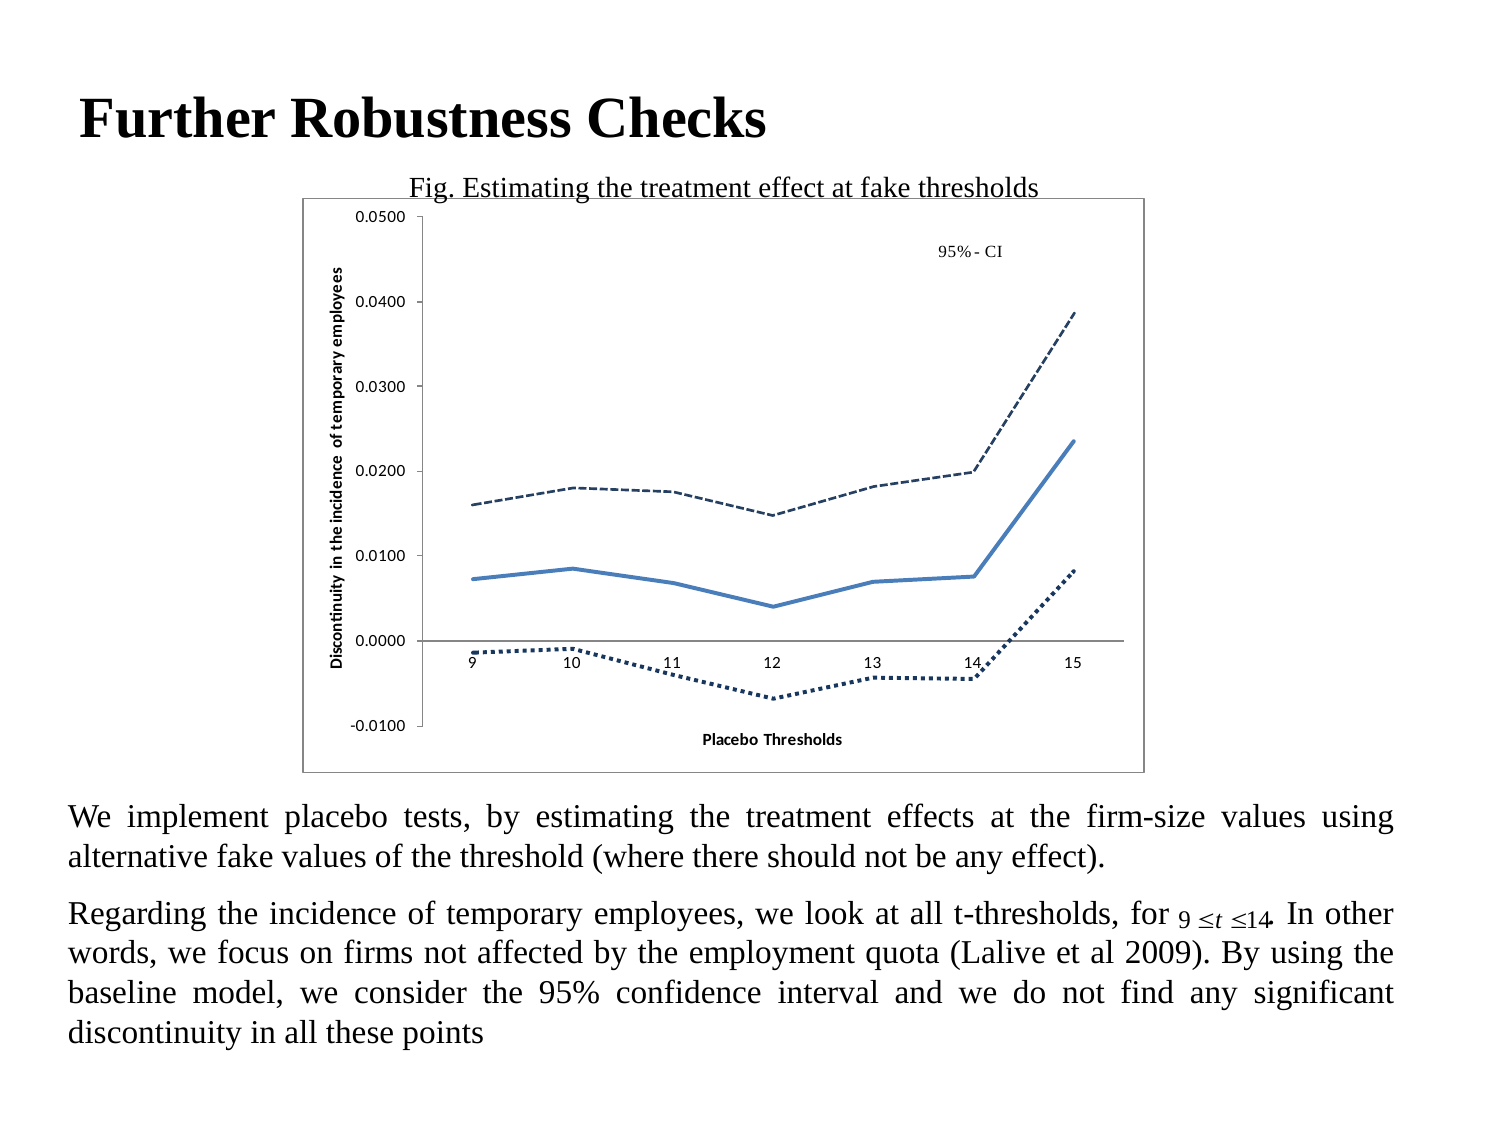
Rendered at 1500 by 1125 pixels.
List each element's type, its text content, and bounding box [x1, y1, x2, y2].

text_box Fig. Estimating the treatment effect at fake thresholds [393, 161, 1062, 194]
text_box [1174, 904, 1276, 935]
text_box We implement placebo tests, by estimating the treatment effects at the firm-size values using alternative fake values of the threshold (where there should not be any effect). Regarding the incidence of temporary employees, we look at all t-thresholds, for . In other words, we focus on firms not affected by the employment quota (Lalive et al 2009). By using the baseline model, we consider the 95% confidence interval and we do not find any significant discontinuity in all these points [53, 786, 1412, 1058]
picture [300, 196, 1145, 774]
text_box Further Robustness Checks [64, 54, 1447, 173]
